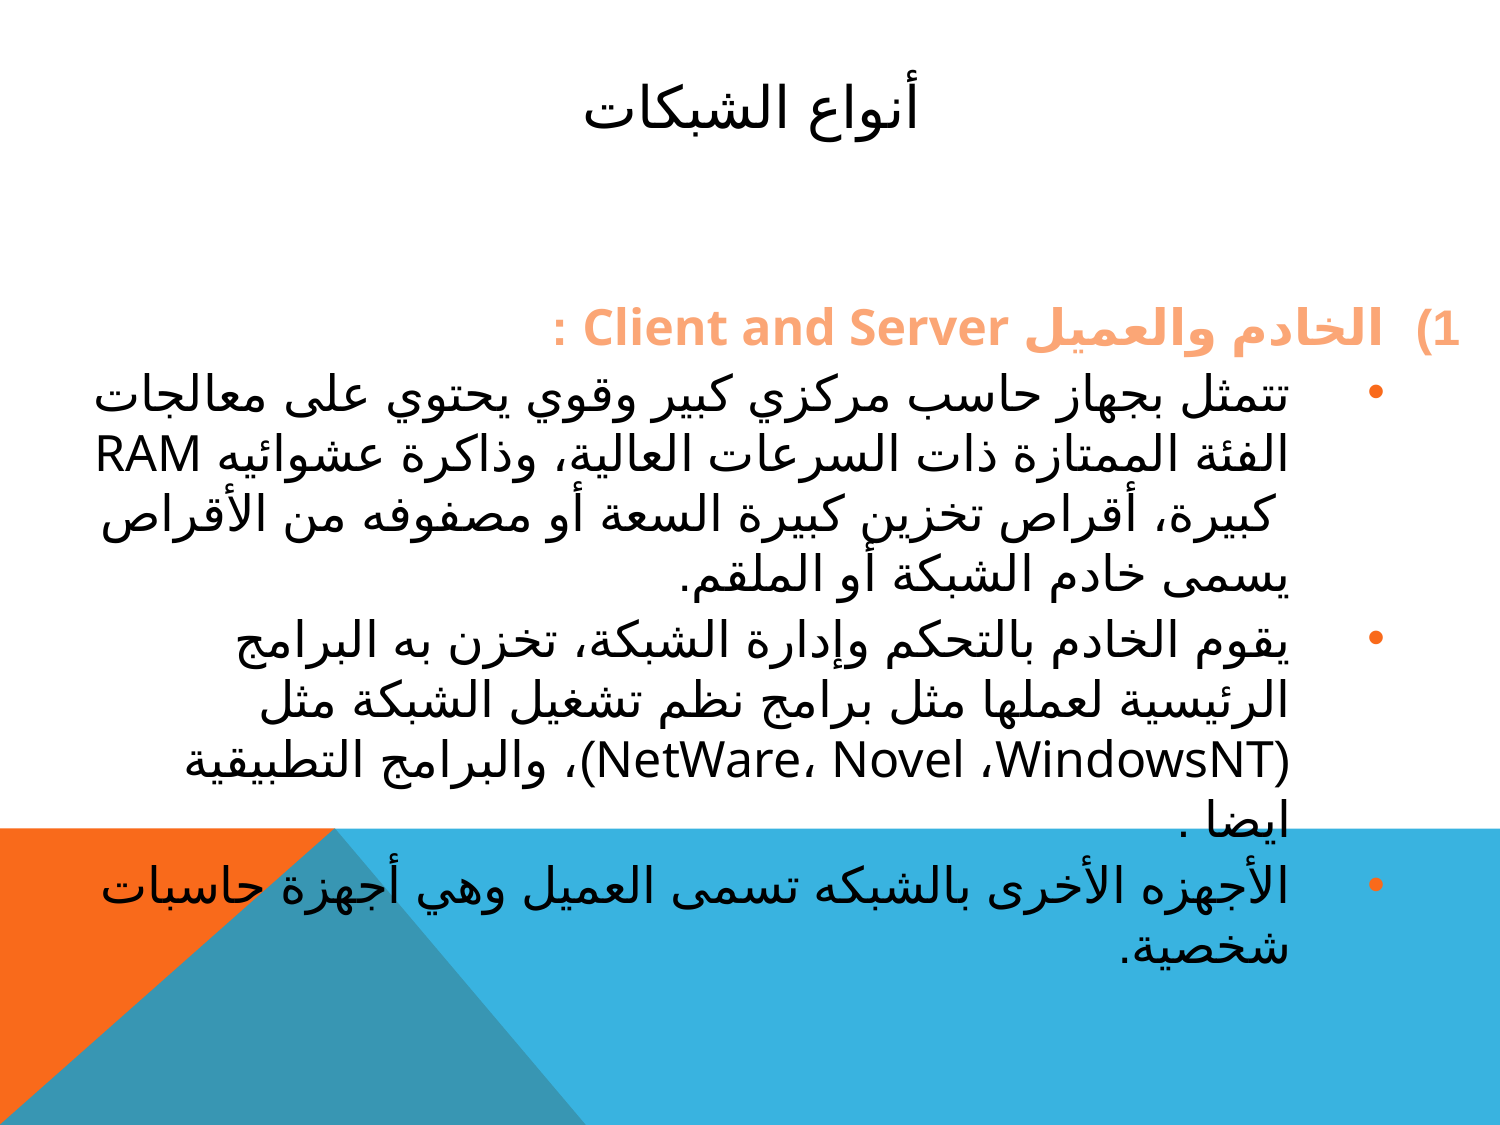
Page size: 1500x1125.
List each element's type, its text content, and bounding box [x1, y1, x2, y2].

list الخادم والعميل Client and Server : تتمثل بجهاز حاسب مركزي كبير وقوي يحتوي على معالجات الفئة الممتازة ذات السرعات العالية، وذاكرة عشوائيه RAM كبيرة، أقراص تخزين كبيرة السعة أو مصفوفه من الأقراص يسمى خادم الشبكة أو الملقم. يقوم الخادم بالتحكم وإدارة الشبكة، تخزن به البرامج الرئيسية لعملها مثل برامج نظم تشغيل الشبكة مثل (NetWare، Novel ،WindowsNT)، والبرامج التطبيقية ايضا . الأجهزه الأخرى بالشبكه تسمى العميل وهي أجهزة حاسبات شخصية. [75, 287, 1475, 1038]
title أنواع الشبكات [135, 60, 1369, 150]
